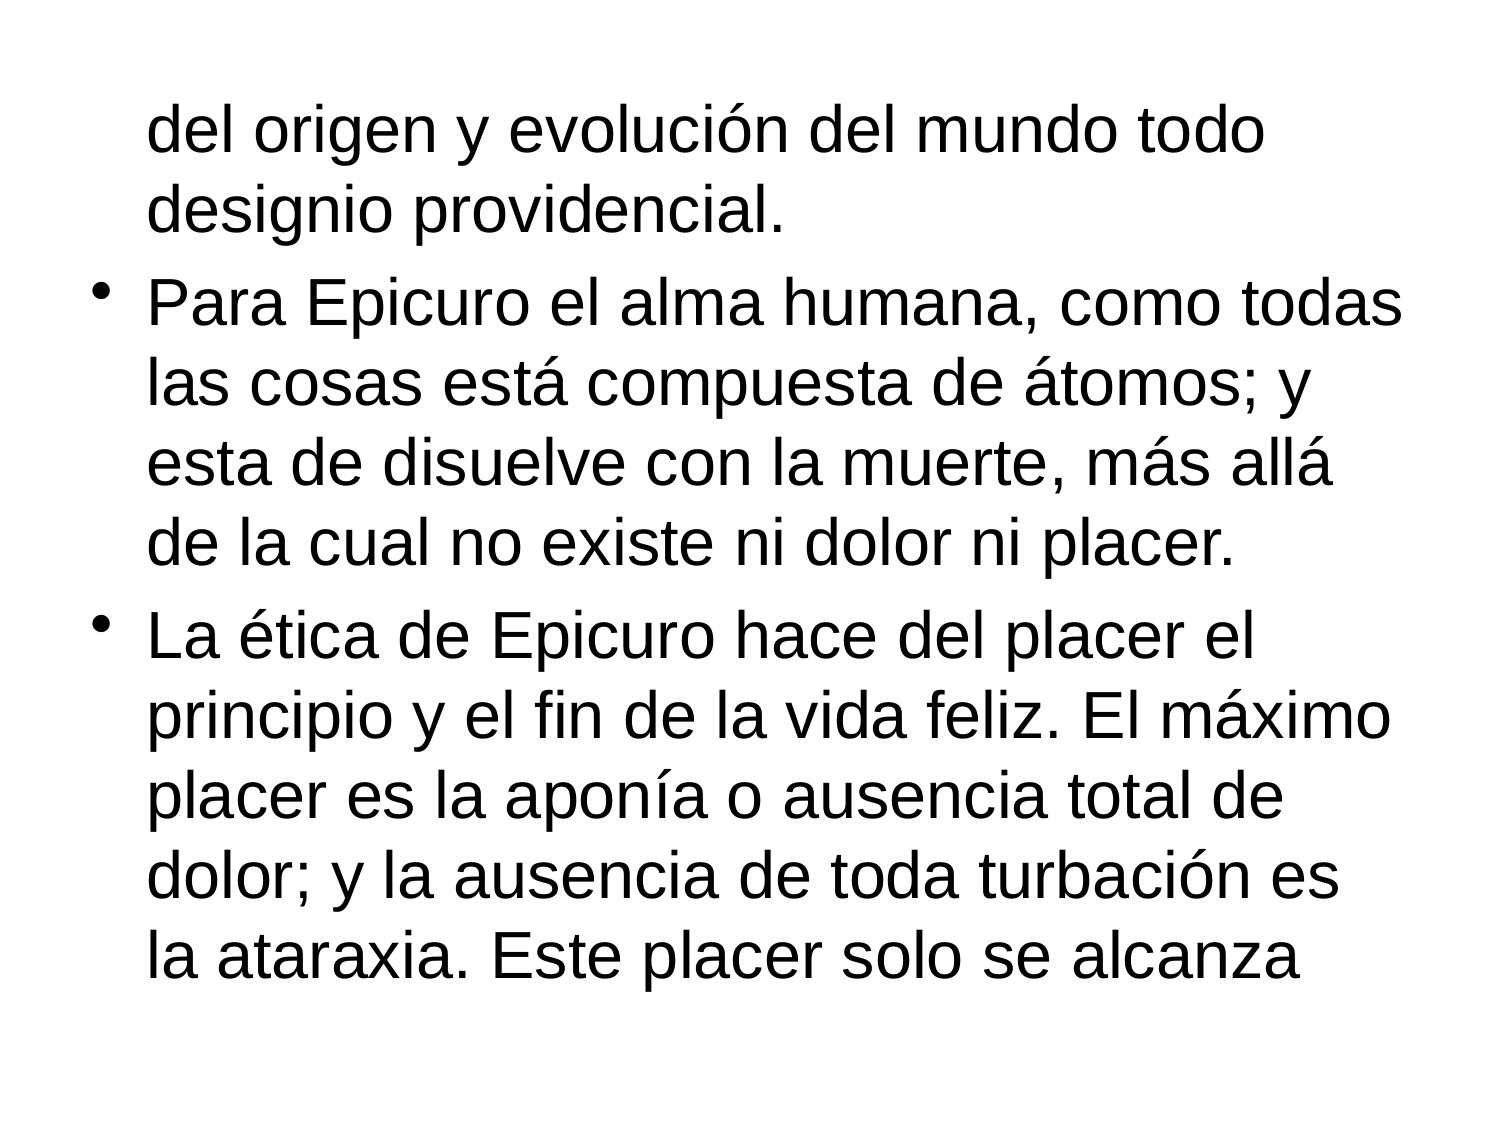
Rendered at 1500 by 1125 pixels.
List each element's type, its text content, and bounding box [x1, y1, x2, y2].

list del origen y evolución del mundo todo designio providencial. Para Epicuro el alma humana, como todas las cosas está compuesta de átomos; y esta de disuelve con la muerte, más allá de la cual no existe ni dolor ni placer. La ética de Epicuro hace del placer el principio y el fin de la vida feliz. El máximo placer es la aponía o ausencia total de dolor; y la ausencia de toda turbación es la ataraxia. Este placer solo se alcanza [74, 77, 1426, 1059]
